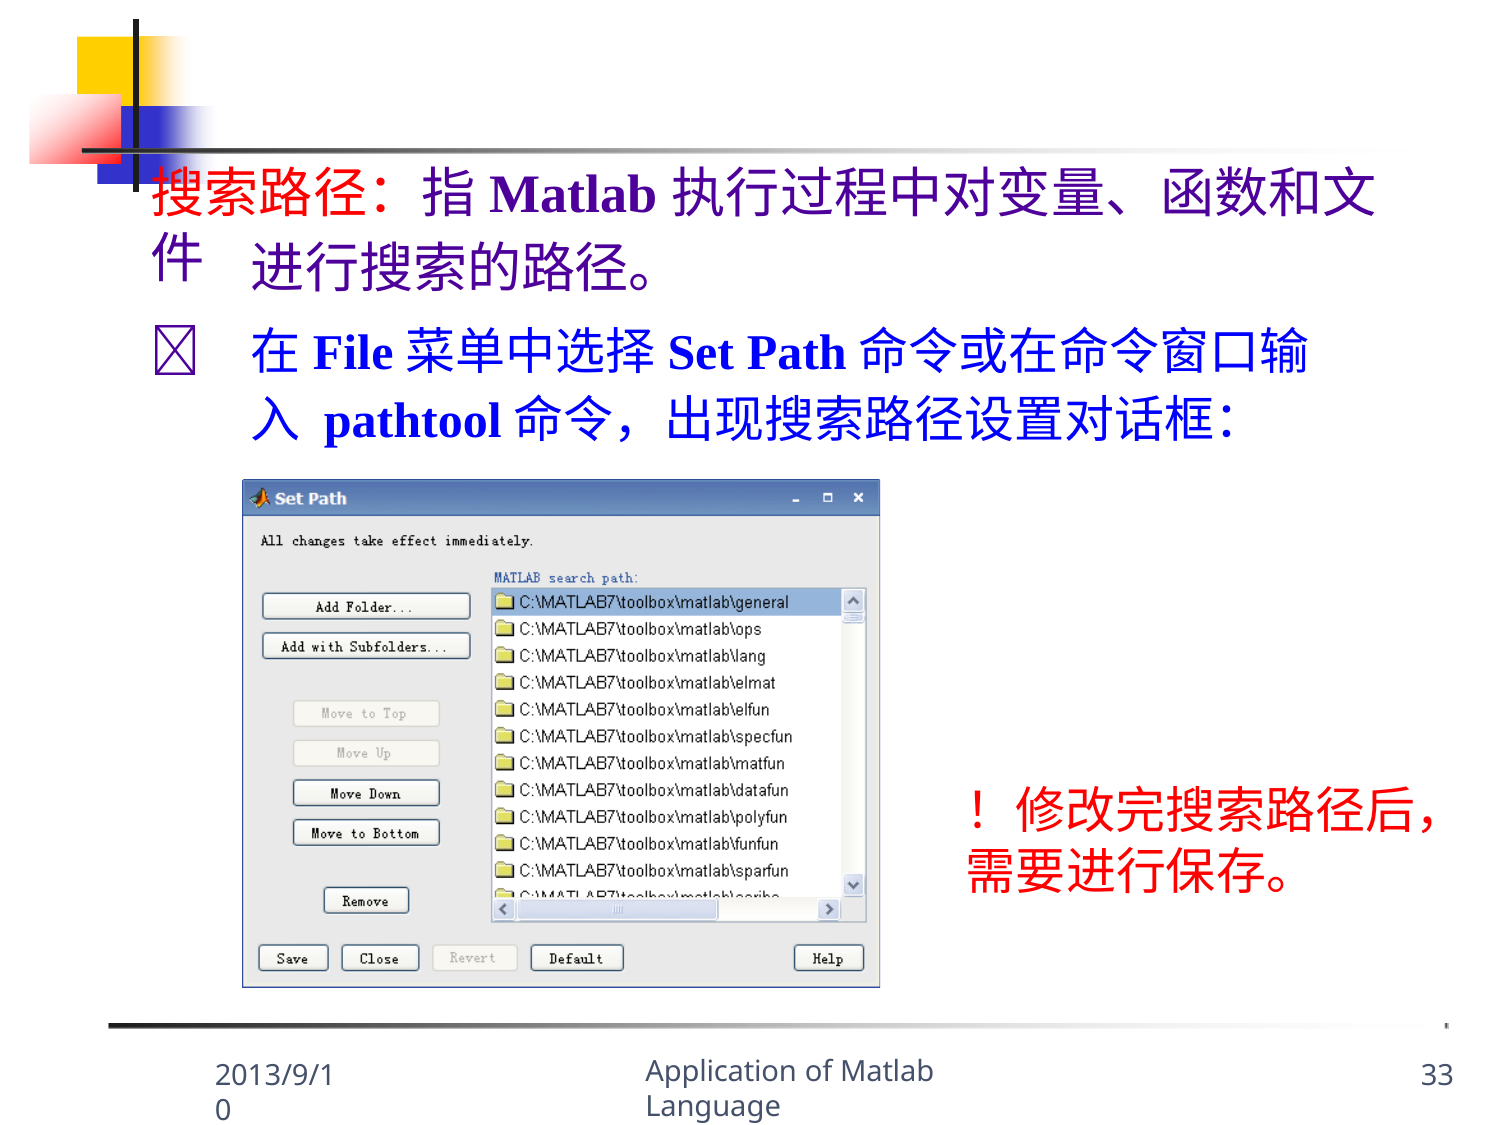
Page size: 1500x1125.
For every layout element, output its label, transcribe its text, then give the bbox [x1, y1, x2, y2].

text_box ！修改完搜索路径后， 需要进行保存。 [963, 777, 1468, 900]
footer 2013/9/10 [212, 1056, 351, 1125]
picture [108, 1023, 1458, 1029]
slide_number 33 [1400, 1056, 1457, 1125]
picture [29, 36, 1431, 164]
text_box 进行搜索的路径。  在File菜单中选择Set Path命令或在命令窗口输入 pathtool命令，出现搜索路径设置对话框： [148, 233, 1313, 448]
text_box [242, 479, 881, 988]
text_box 搜索路径：指Matlab执行过程中对变量、函数和文件 [148, 158, 1406, 289]
slide_number Application of Matlab Language [643, 1051, 987, 1125]
